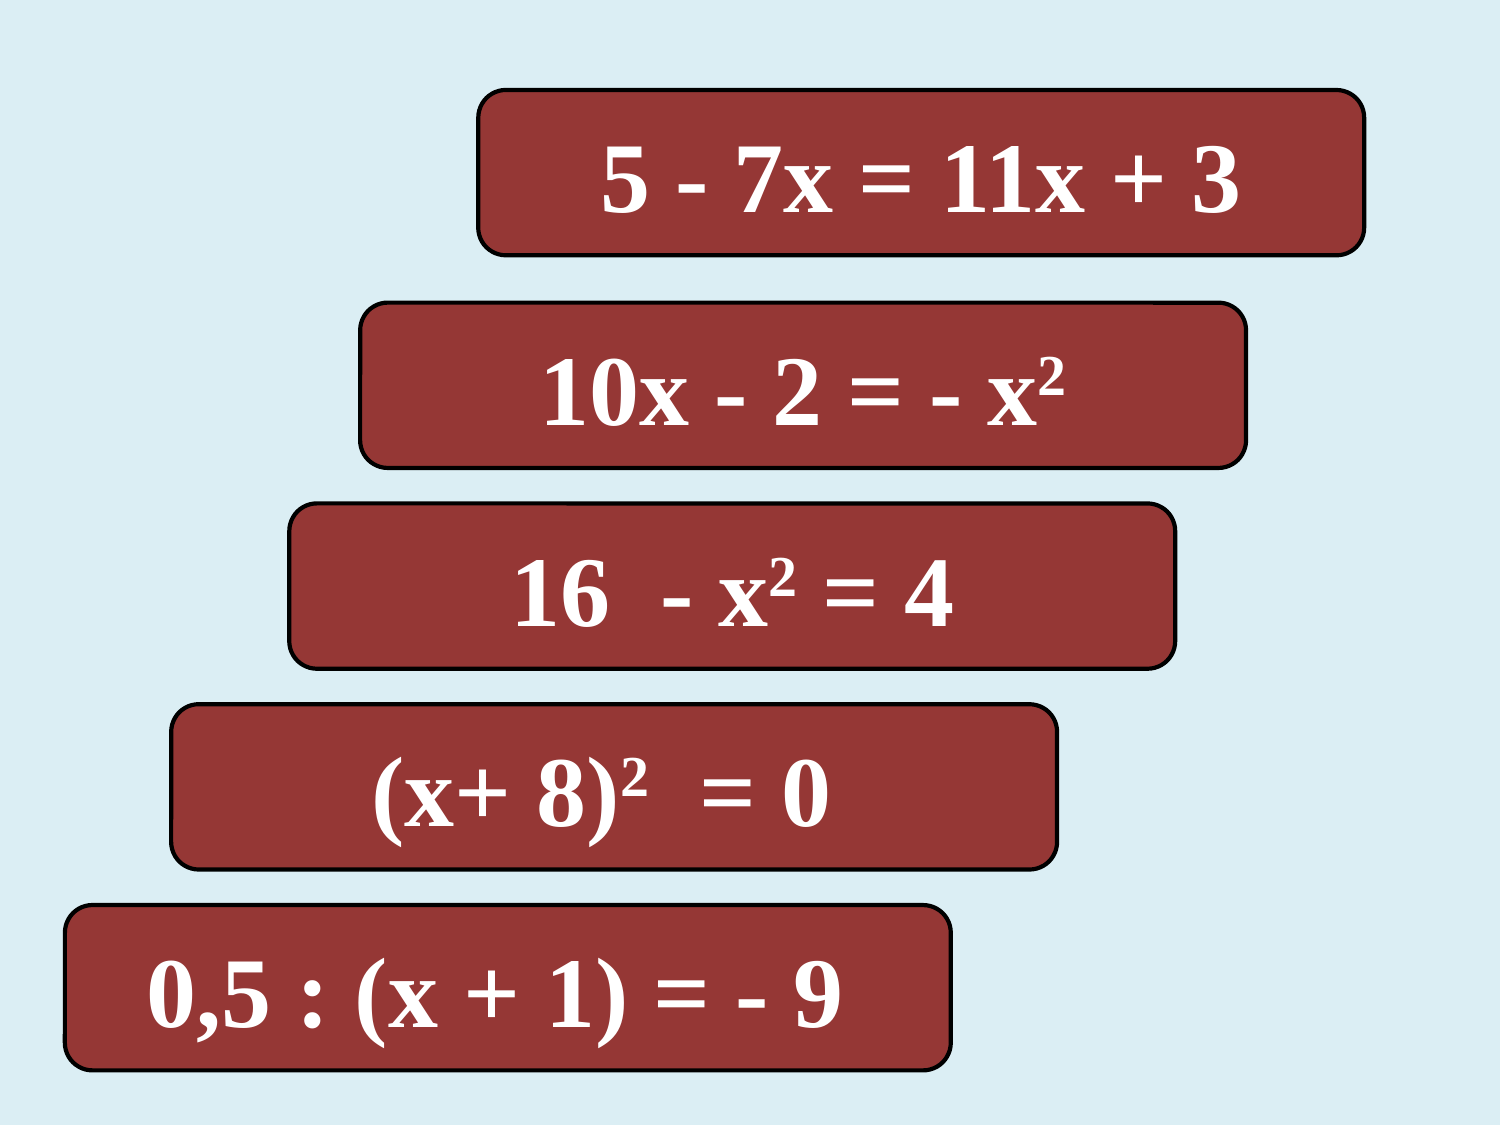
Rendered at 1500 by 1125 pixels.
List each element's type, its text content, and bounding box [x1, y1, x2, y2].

text_box 16 - х2 = 4 [287, 501, 1178, 671]
text_box 10х - 2 = - х2 [358, 300, 1249, 471]
text_box 0,5 : (х + 1) = - 9 [62, 902, 953, 1073]
text_box 5 - 7х = 11х + 3 [476, 87, 1367, 258]
text_box (х+ 8)2 = 0 [169, 702, 1060, 872]
